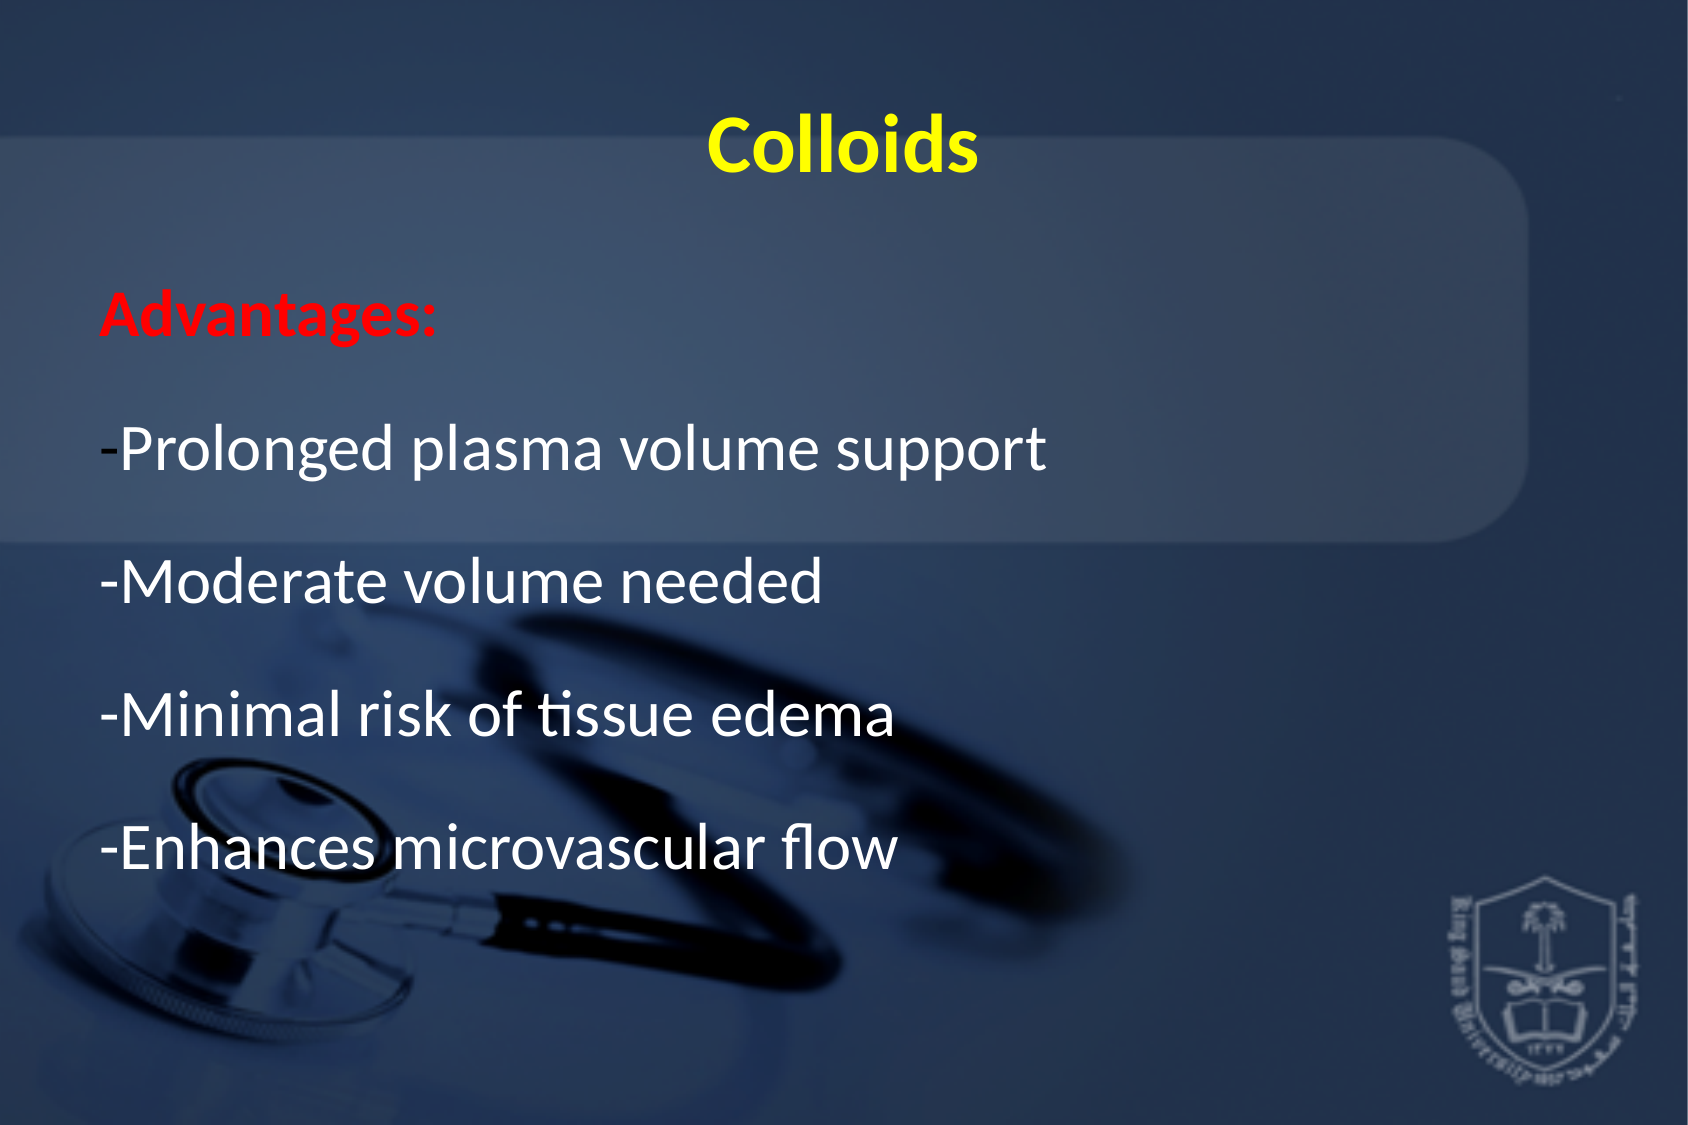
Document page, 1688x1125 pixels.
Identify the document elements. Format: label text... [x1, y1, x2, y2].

list Advantages: -Prolonged plasma volume support -Moderate volume needed -Minimal risk of tissue edema -Enhances microvascular flow [84, 262, 1604, 1005]
title Colloids [84, 45, 1604, 233]
picture [0, 0, 1688, 1125]
